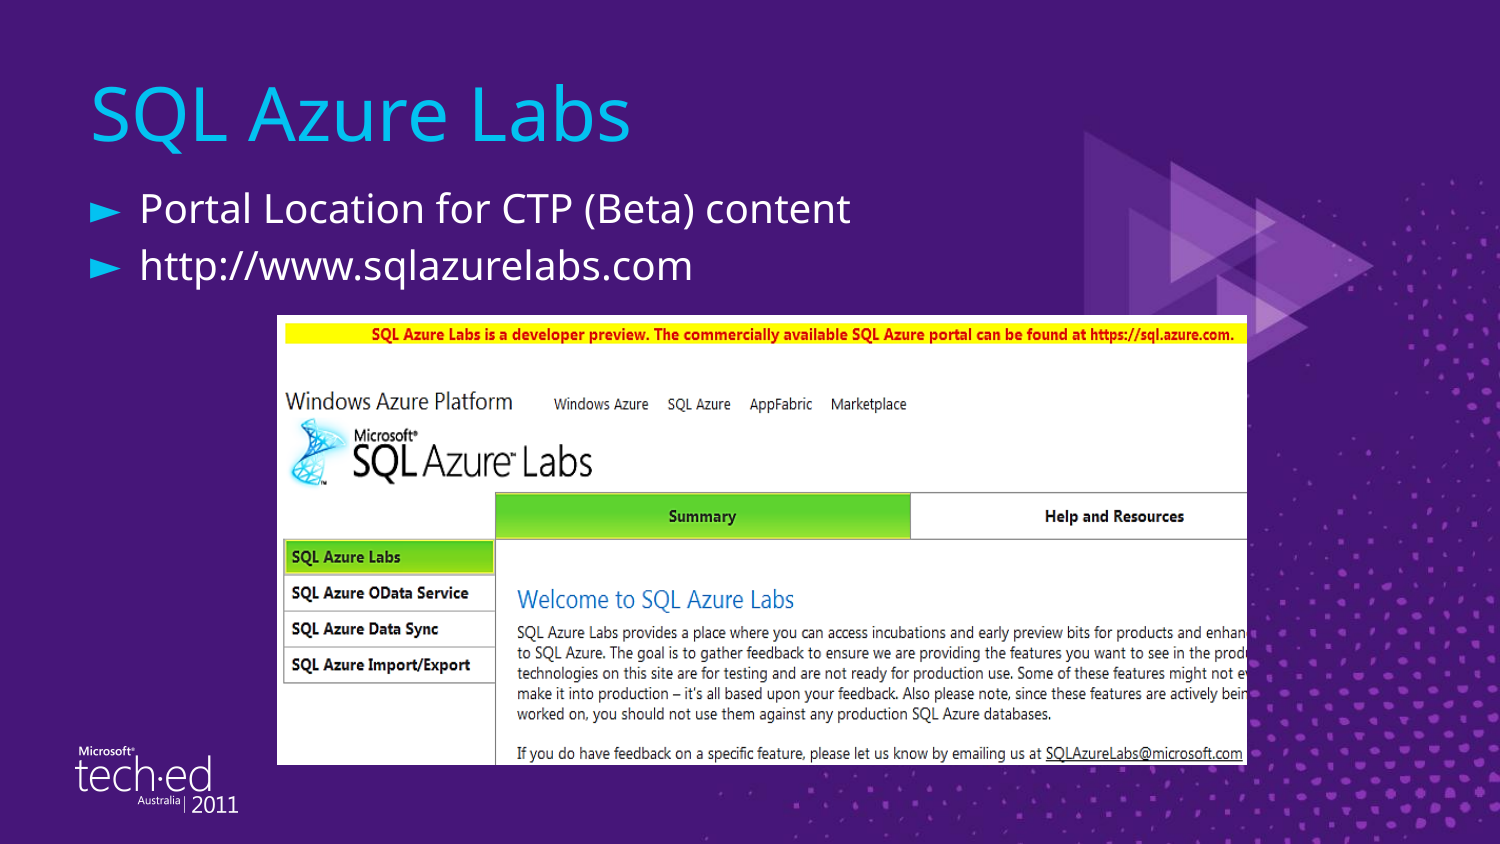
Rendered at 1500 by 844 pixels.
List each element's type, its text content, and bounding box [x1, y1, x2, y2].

title SQL Azure Labs [75, 40, 1425, 175]
list Portal Location for CTP (Beta) content http://www.sqlazurelabs.com [75, 175, 1425, 298]
picture [0, 0, 1500, 844]
